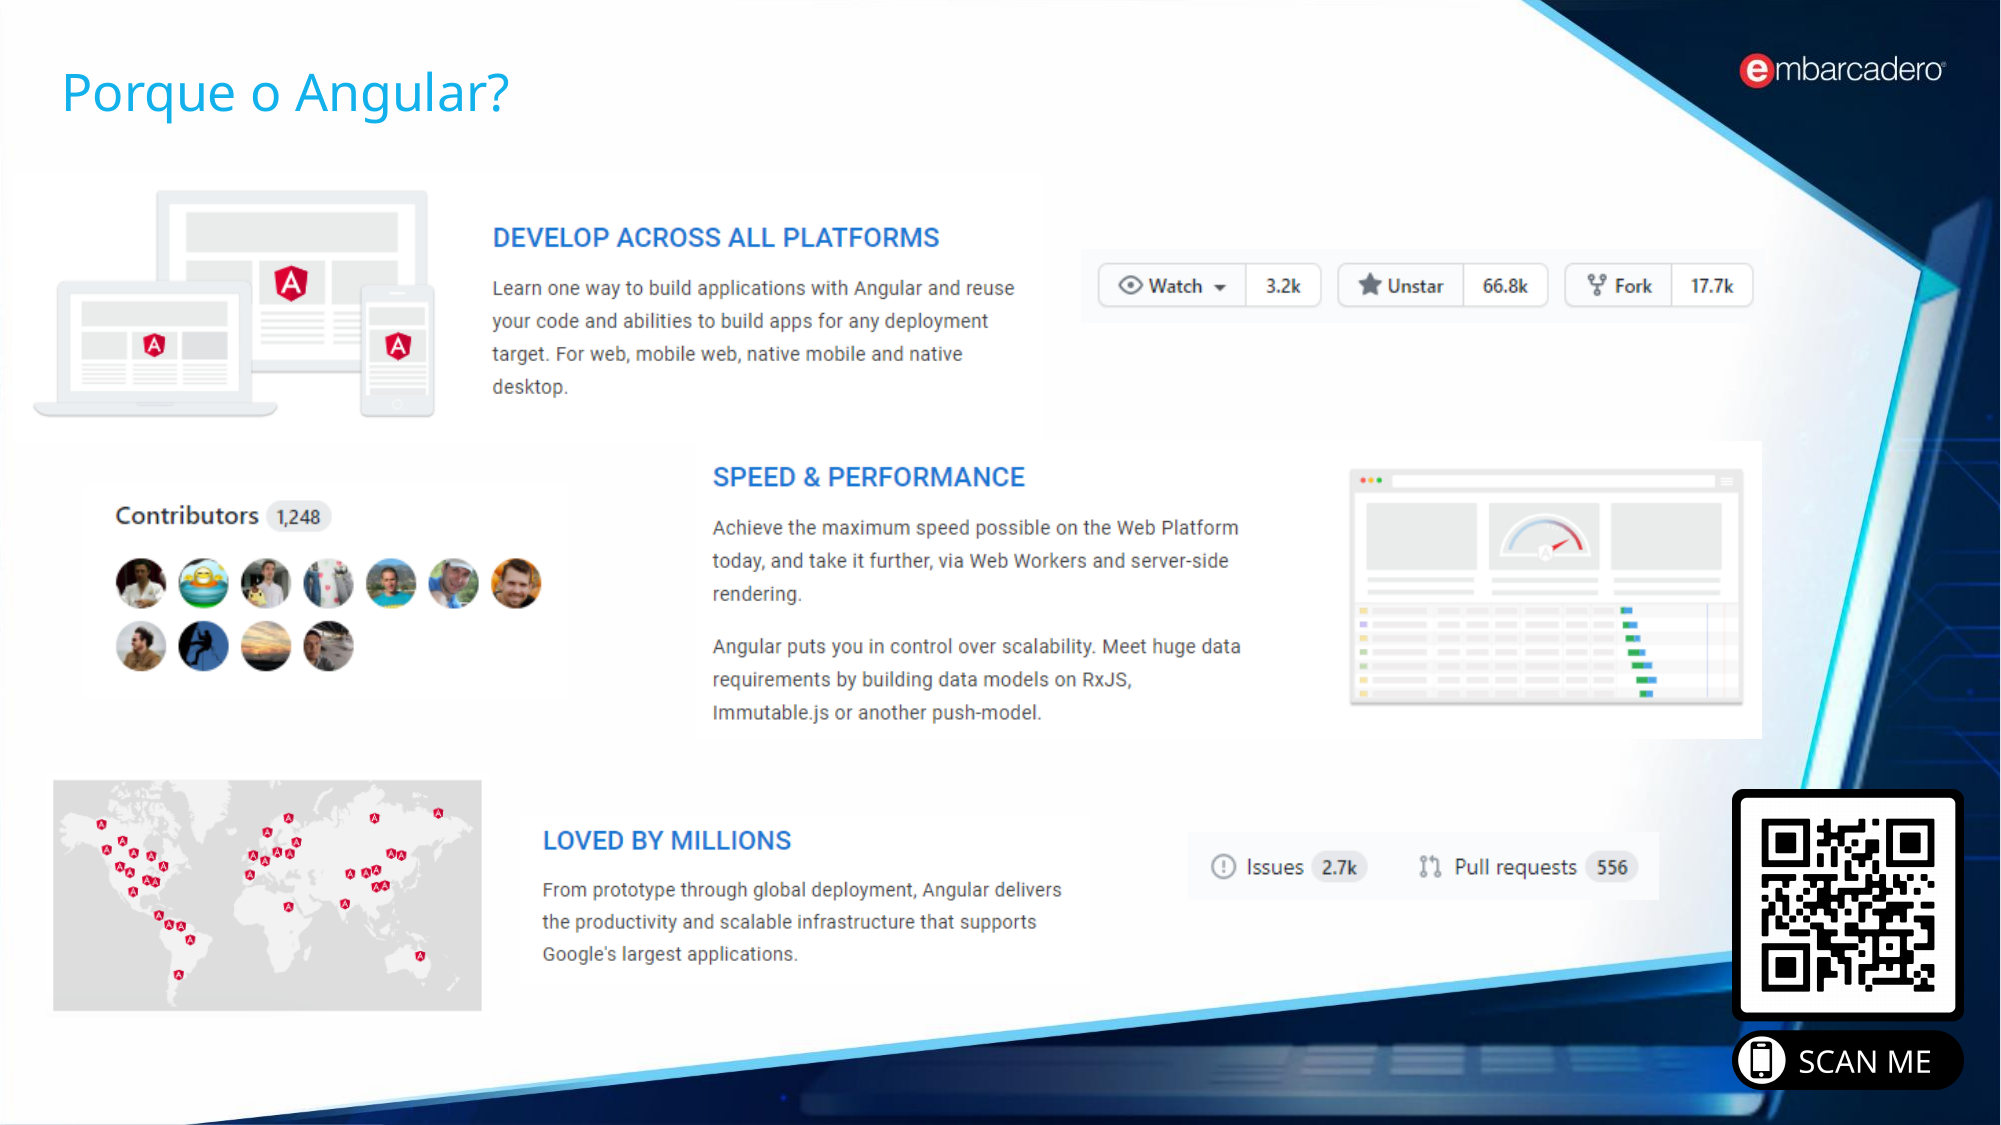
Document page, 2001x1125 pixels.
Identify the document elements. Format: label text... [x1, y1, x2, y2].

title Porque o Angular? [46, 59, 1510, 131]
picture [0, 0, 2001, 1125]
